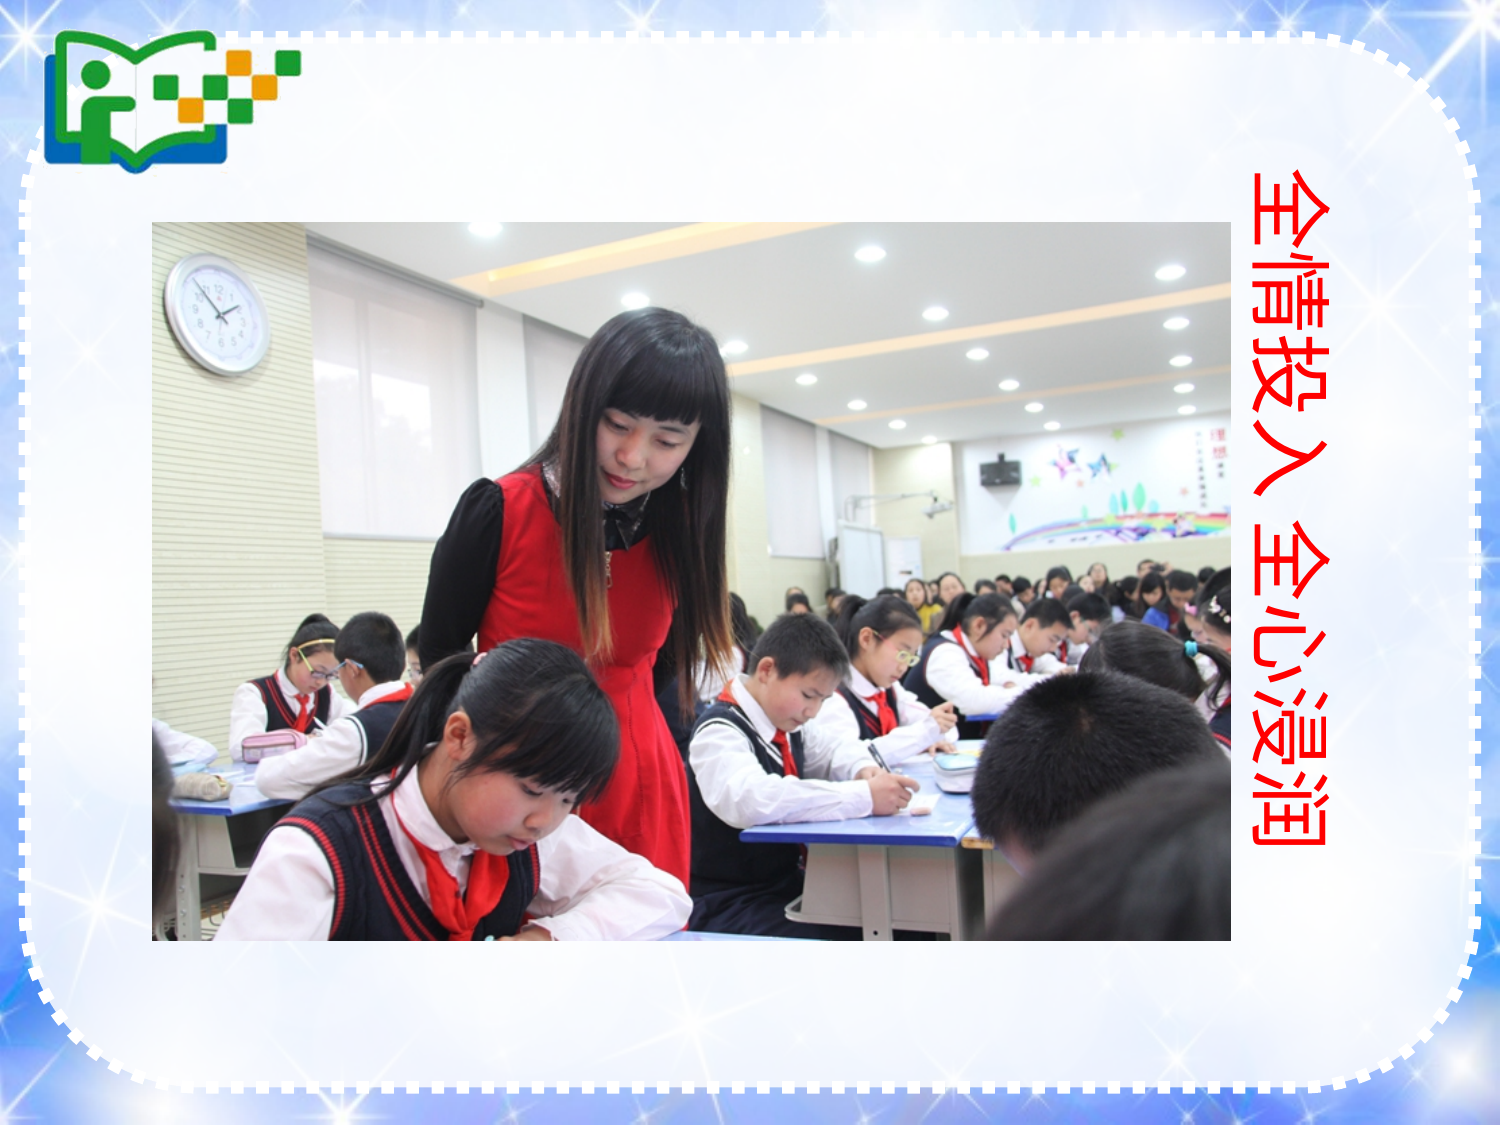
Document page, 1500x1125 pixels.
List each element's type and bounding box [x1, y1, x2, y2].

picture [34, 0, 305, 183]
text_box [0, 0, 1500, 1125]
picture [152, 222, 1231, 942]
